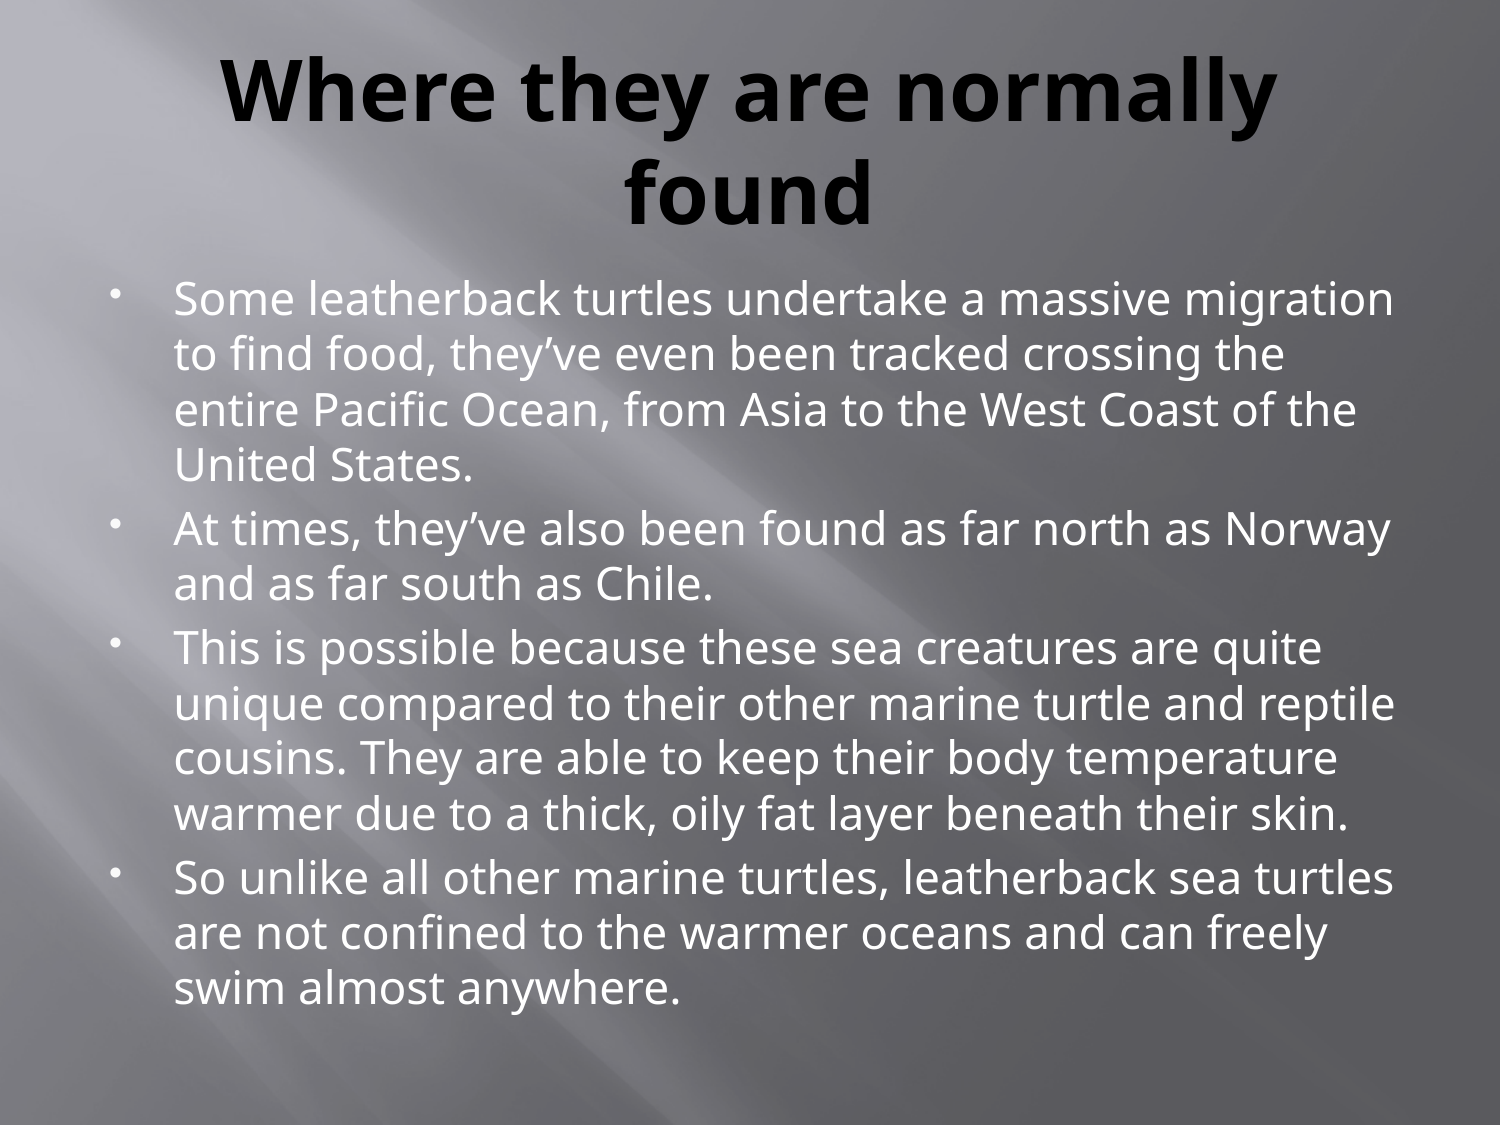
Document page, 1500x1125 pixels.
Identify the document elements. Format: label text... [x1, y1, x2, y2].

list Some leatherback turtles undertake a massive migration to find food, they’ve even been tracked crossing the entire Pacific Ocean, from Asia to the West Coast of the United States. At times, they’ve also been found as far north as Norway and as far south as Chile. This is possible because these sea creatures are quite unique compared to their other marine turtle and reptile cousins. They are able to keep their body temperature warmer due to a thick, oily fat layer beneath their skin. So unlike all other marine turtles, leatherback sea turtles are not confined to the warmer oceans and can freely swim almost anywhere. [75, 262, 1425, 1035]
title Where they are normally found [75, 45, 1425, 233]
